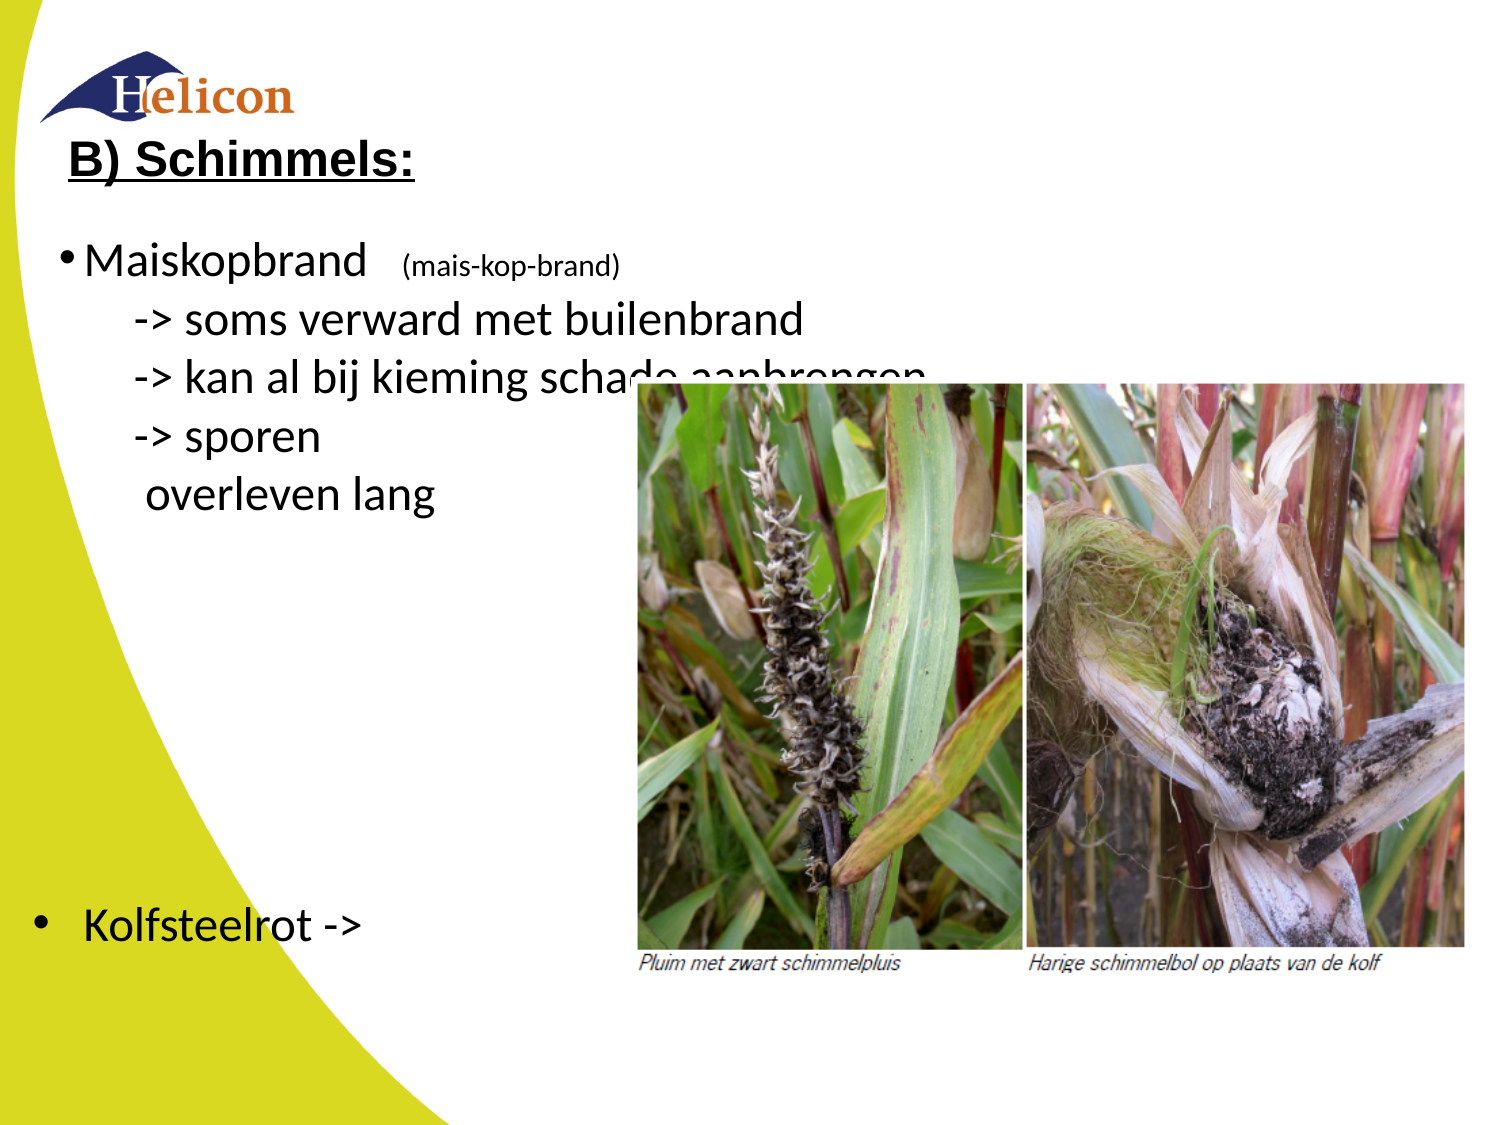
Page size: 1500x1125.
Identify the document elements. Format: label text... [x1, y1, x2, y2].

title B) Schimmels: [53, 110, 1166, 203]
picture [0, 0, 1500, 1125]
list Maiskopbrand (mais-kop-brand) -> soms verward met builenbrand -> kan al bij kieming schade aanbrengen -> sporen overleven lang Kolfsteelrot -> [17, 219, 1411, 1083]
